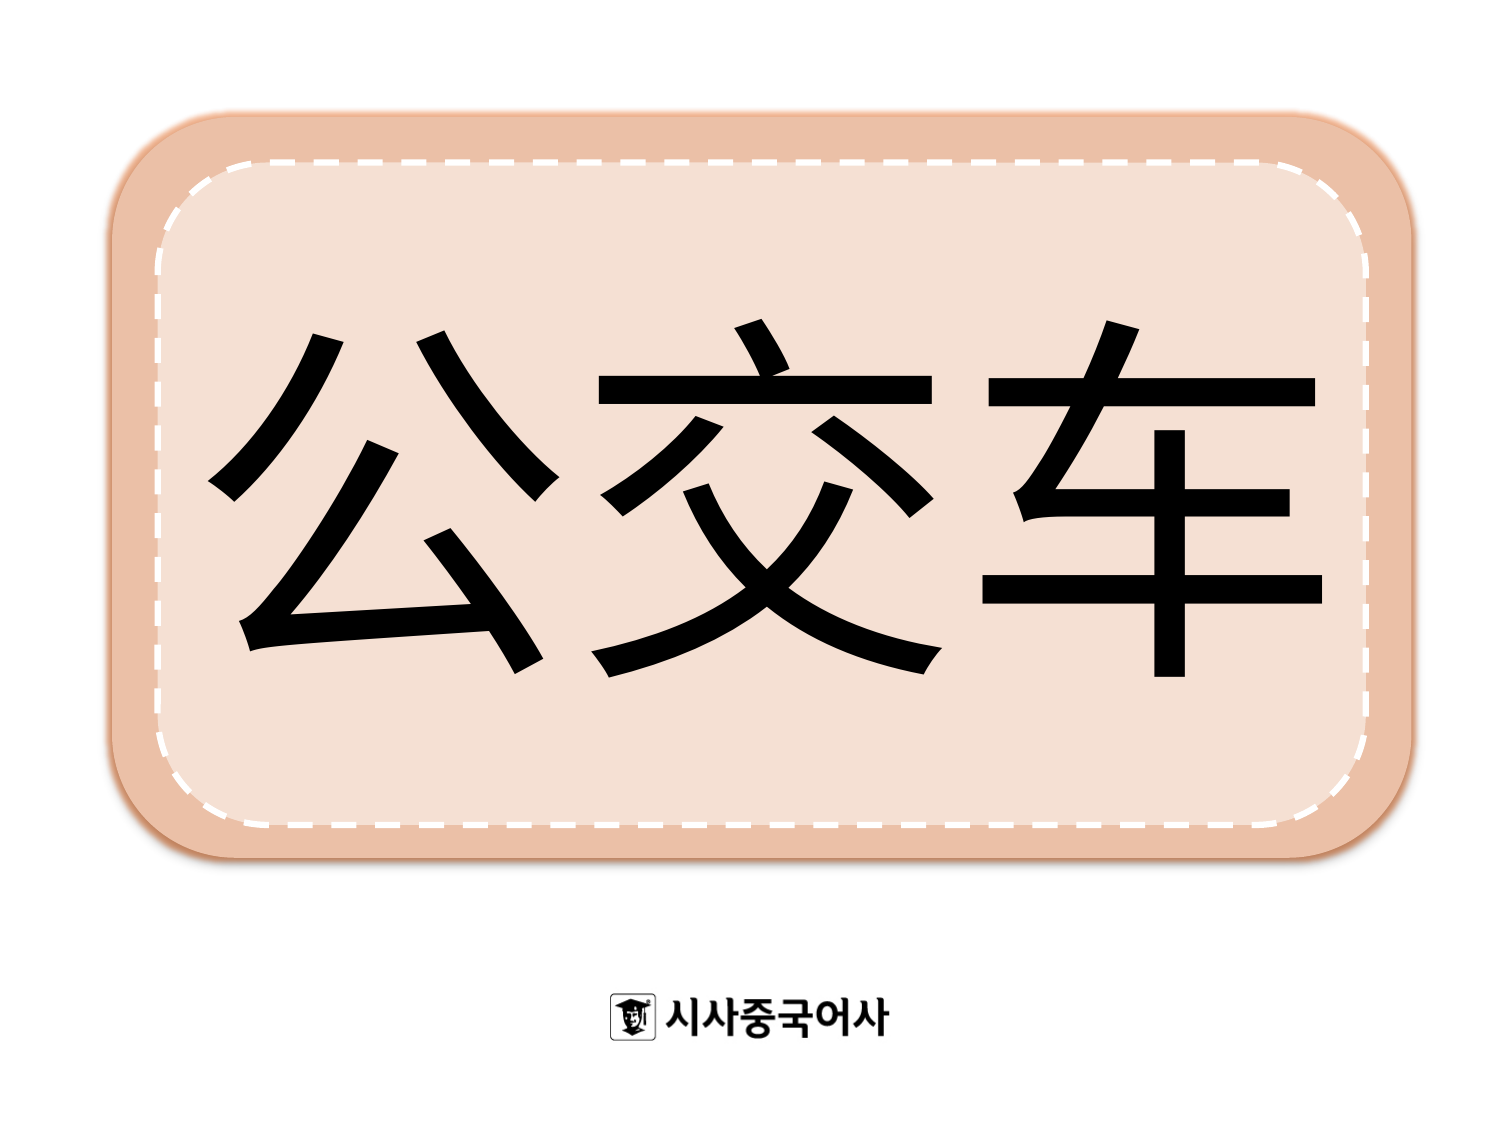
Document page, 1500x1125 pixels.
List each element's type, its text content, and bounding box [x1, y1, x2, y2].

text_box 公交车 [162, 160, 1371, 824]
picture [602, 987, 898, 1047]
